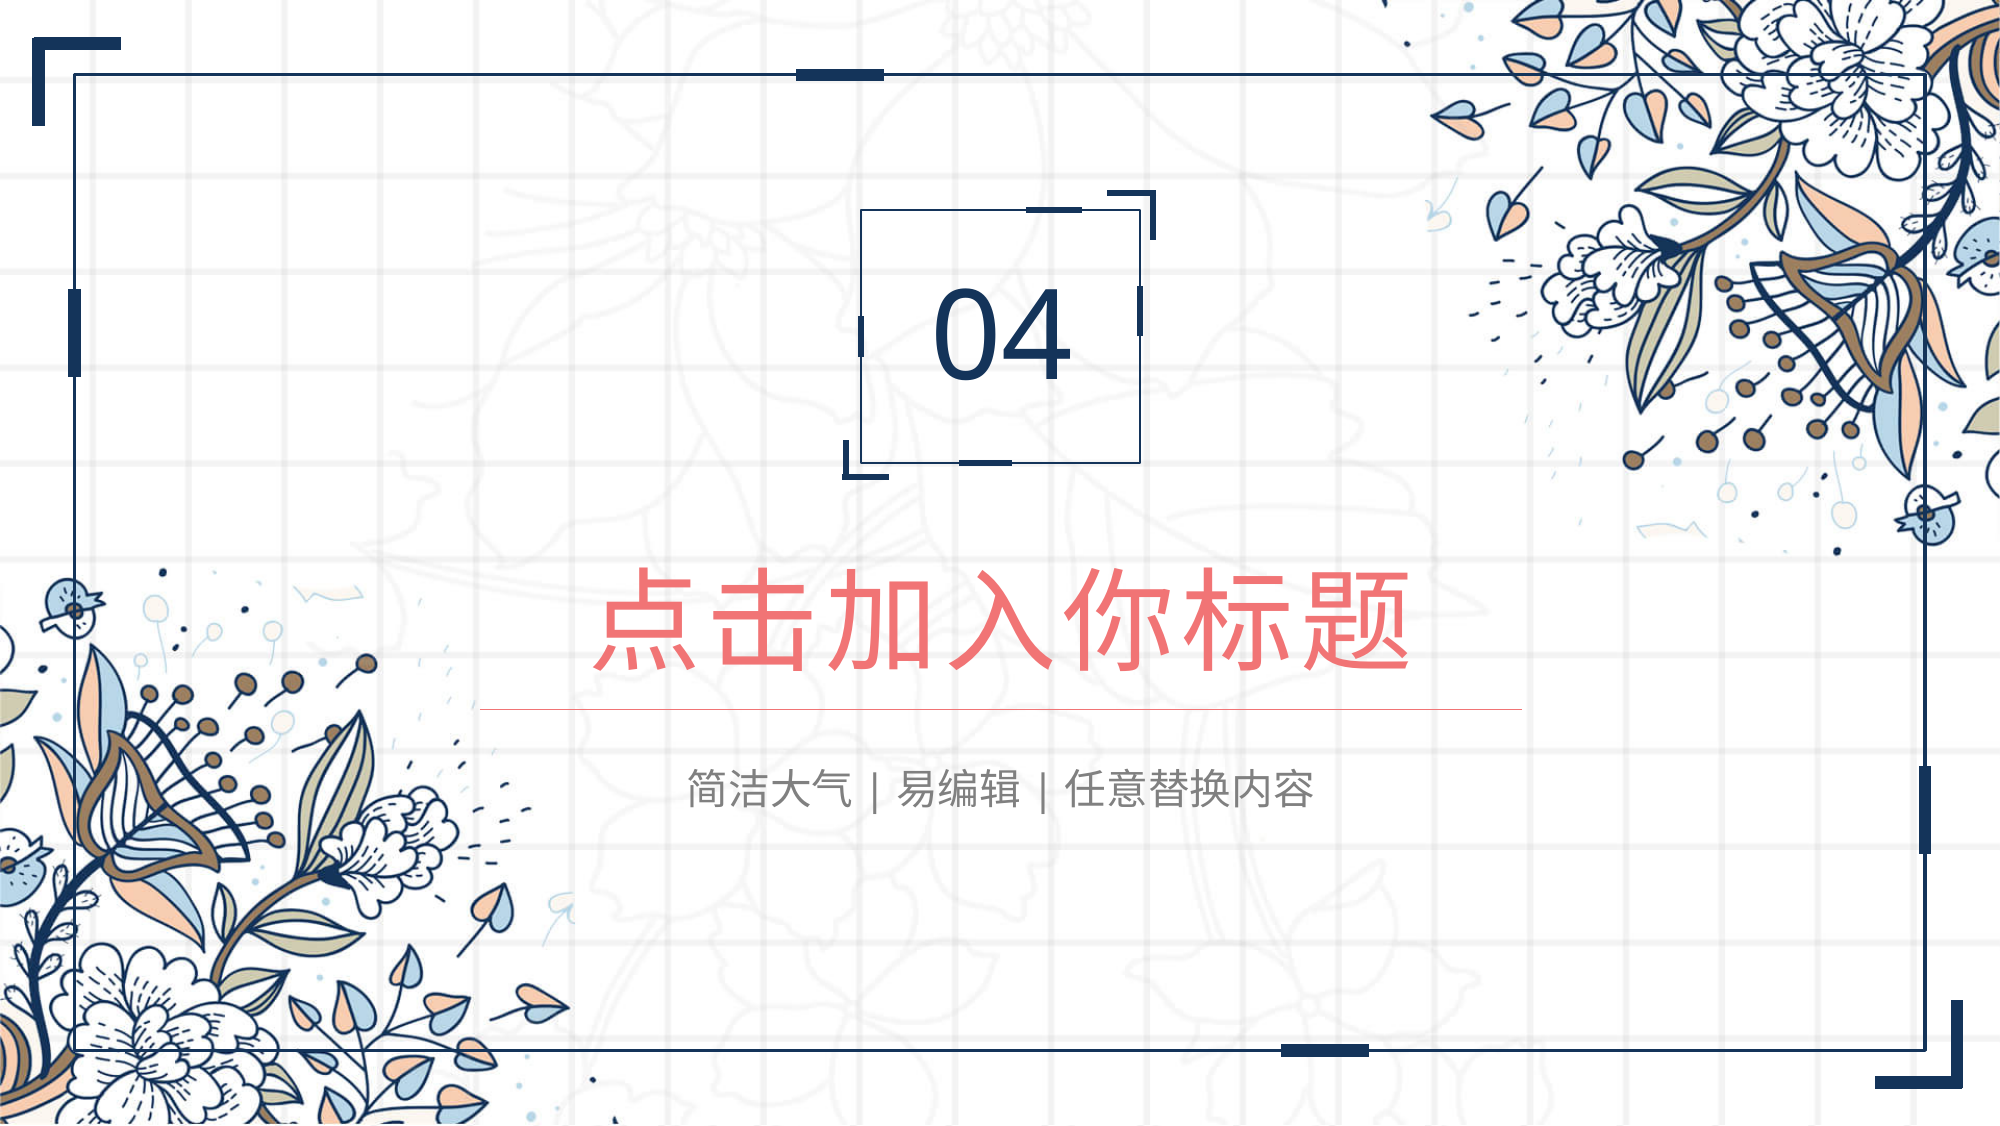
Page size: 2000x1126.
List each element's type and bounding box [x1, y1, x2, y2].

text_box [1874, 999, 1963, 1088]
text_box [33, 37, 122, 127]
picture [0, 0, 2000, 1126]
text_box [854, 177, 1144, 493]
